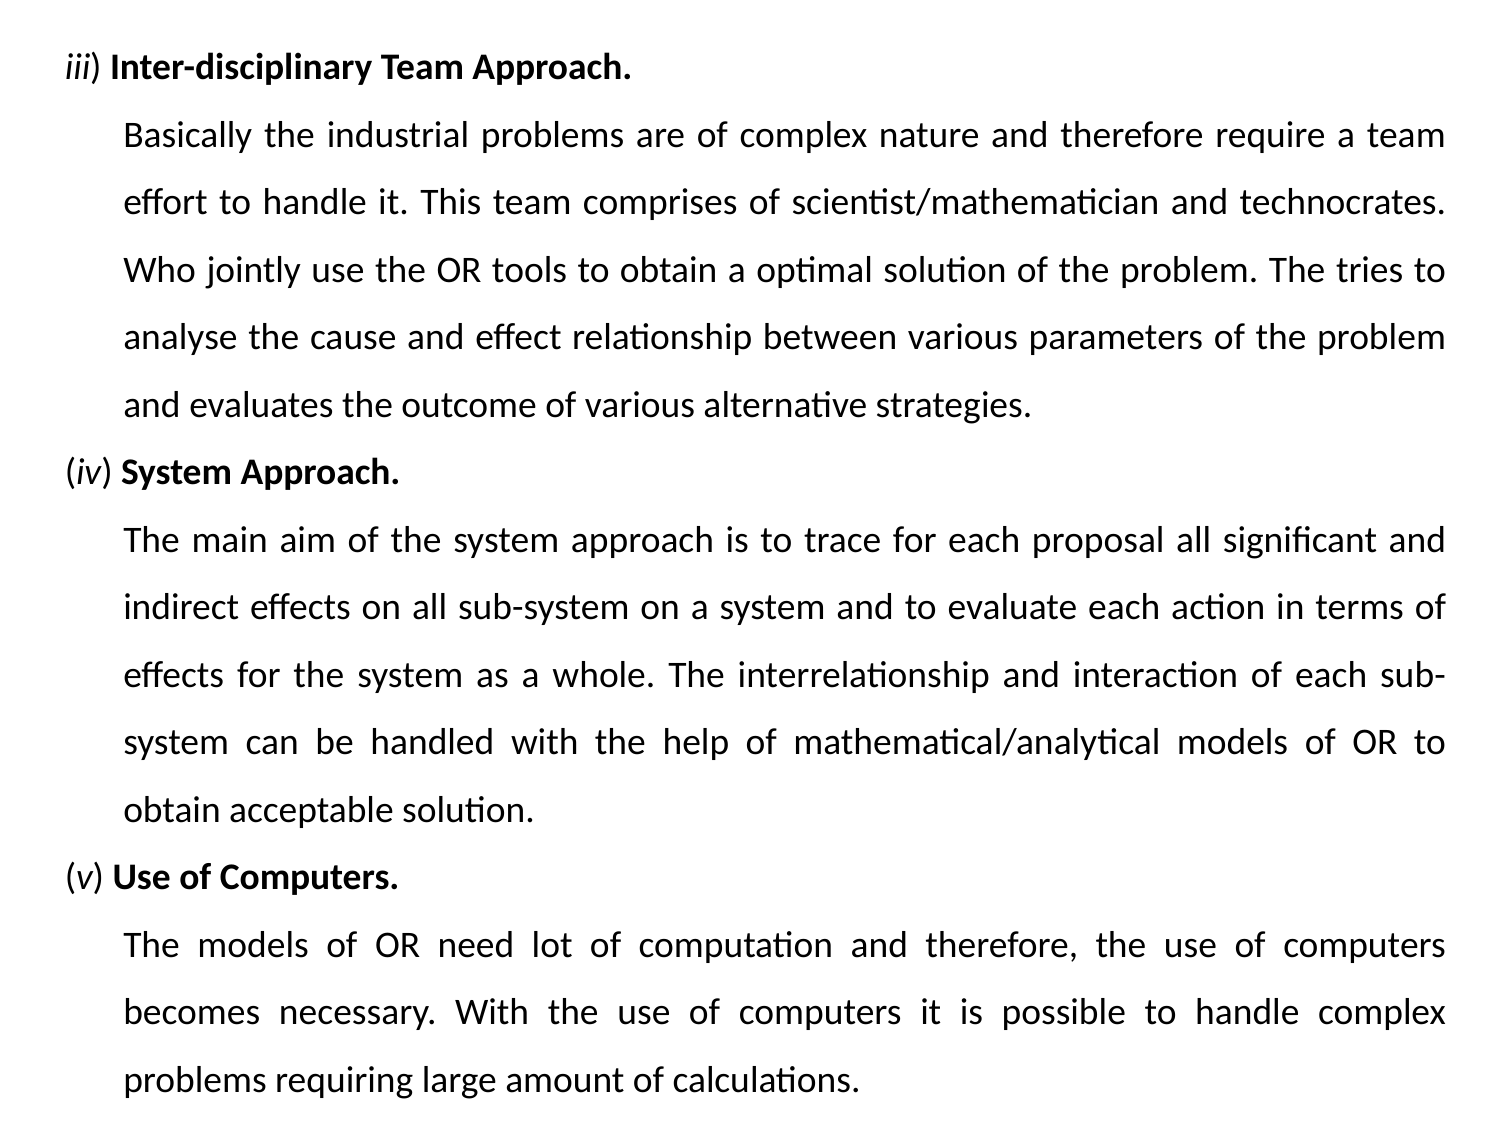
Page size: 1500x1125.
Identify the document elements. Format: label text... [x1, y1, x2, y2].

text_box iii) Inter-disciplinary Team Approach. Basically the industrial problems are of complex nature and therefore require a team effort to handle it. This team comprises of scientist/mathematician and technocrates. Who jointly use the OR tools to obtain a optimal solution of the problem. The tries to analyse the cause and effect relationship between various parameters of the problem and evaluates the outcome of various alternative strategies. (iv) System Approach. The main aim of the system approach is to trace for each proposal all significant and indirect effects on all sub-system on a system and to evaluate each action in terms of effects for the system as a whole. The interrelationship and interaction of each sub-system can be handled with the help of mathematical/analytical models of OR to obtain acceptable solution. (v) Use of Computers. The models of OR need lot of computation and therefore, the use of computers becomes necessary. With the use of computers it is possible to handle complex problems requiring large amount of calculations. [49, 12, 1463, 1125]
